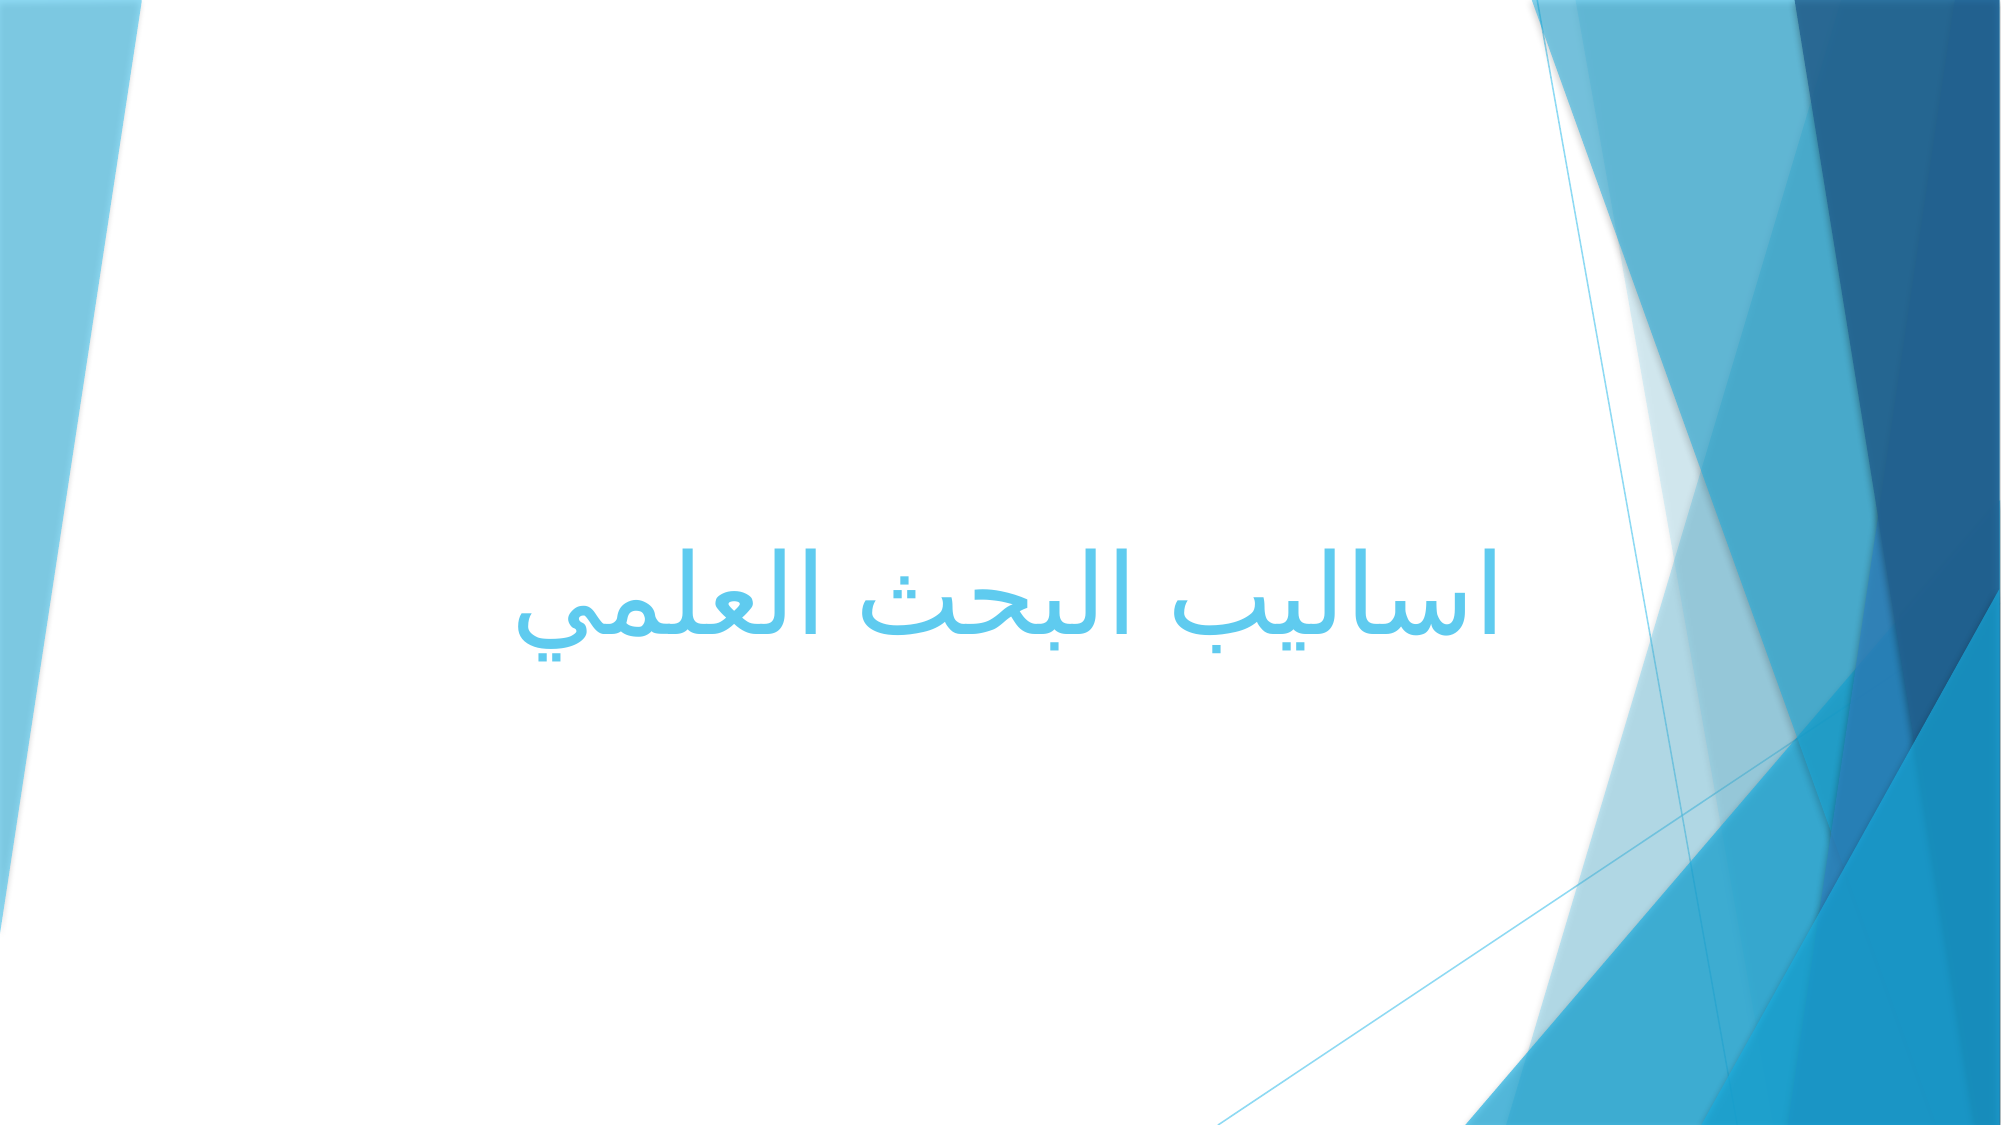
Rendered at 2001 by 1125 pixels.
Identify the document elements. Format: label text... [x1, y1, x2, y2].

title اساليب البحث العلمي [247, 394, 1522, 665]
